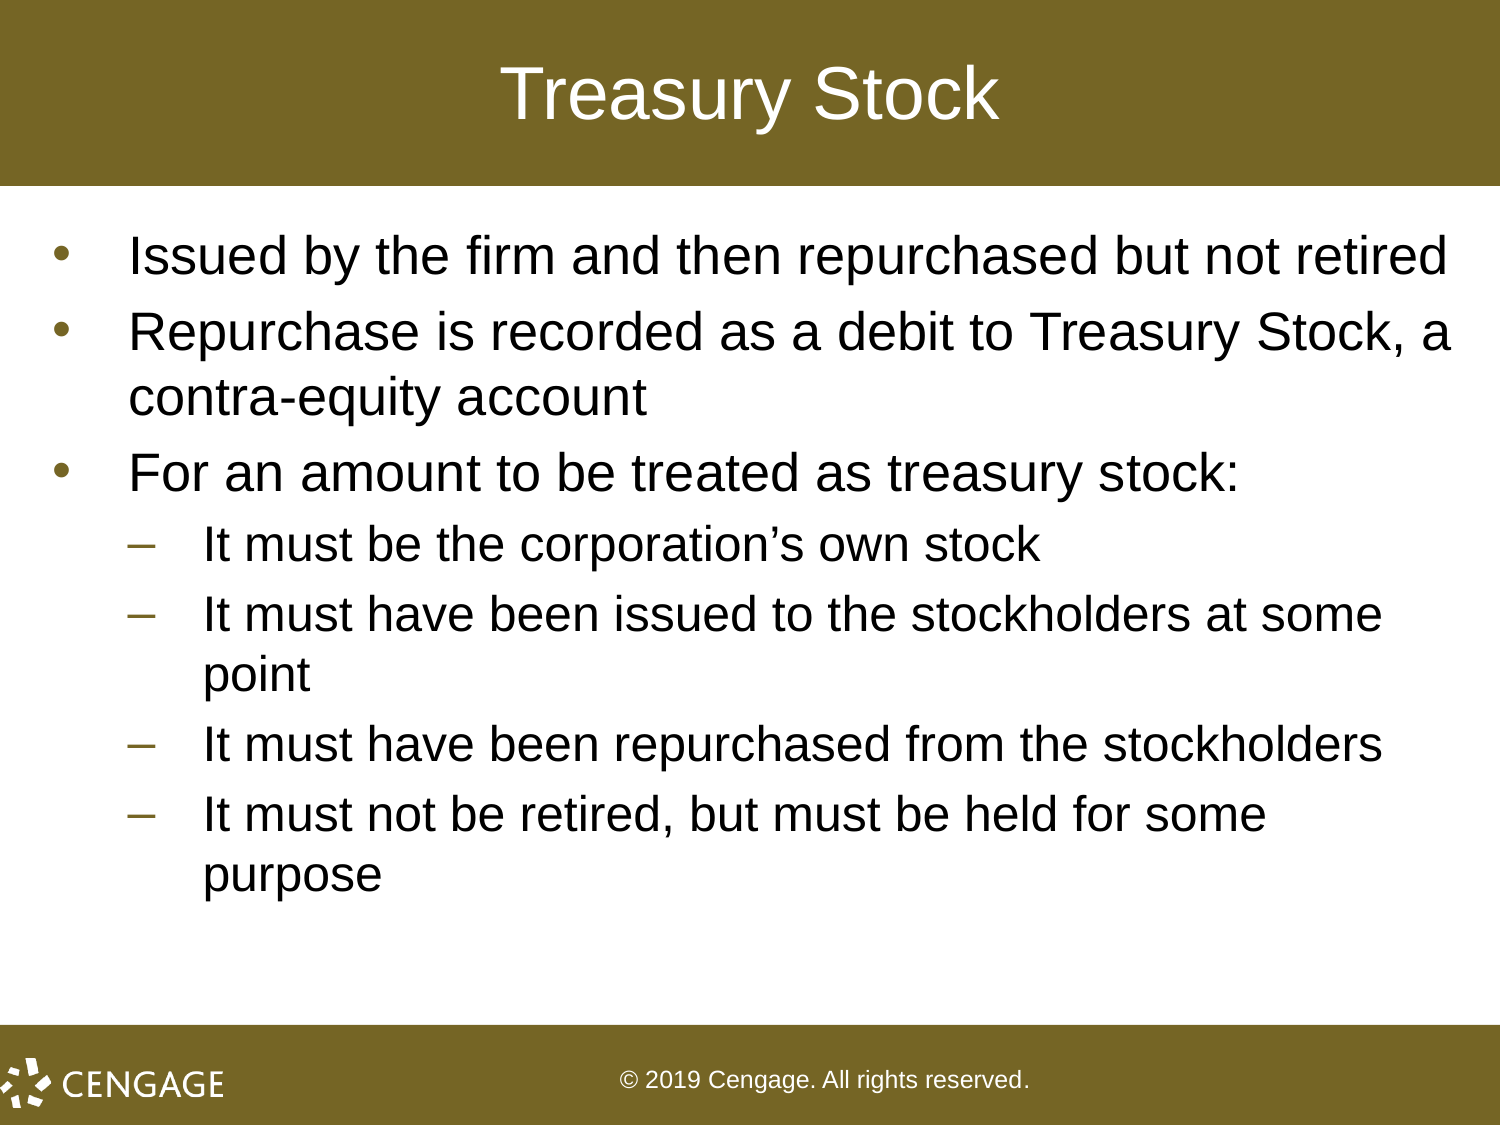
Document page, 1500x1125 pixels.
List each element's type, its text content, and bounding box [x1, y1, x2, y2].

picture [0, 1058, 223, 1108]
title Treasury Stock [7, 4, 1493, 175]
list Issued by the firm and then repurchased but not retired Repurchase is recorded as a debit to Treasury Stock, a contra-equity account For an amount to be treated as treasury stock: It must be the corporation’s own stock It must have been issued to the stockholders at some point It must have been repurchased from the stockholders It must not be retired, but must be held for some purpose [37, 212, 1475, 1010]
